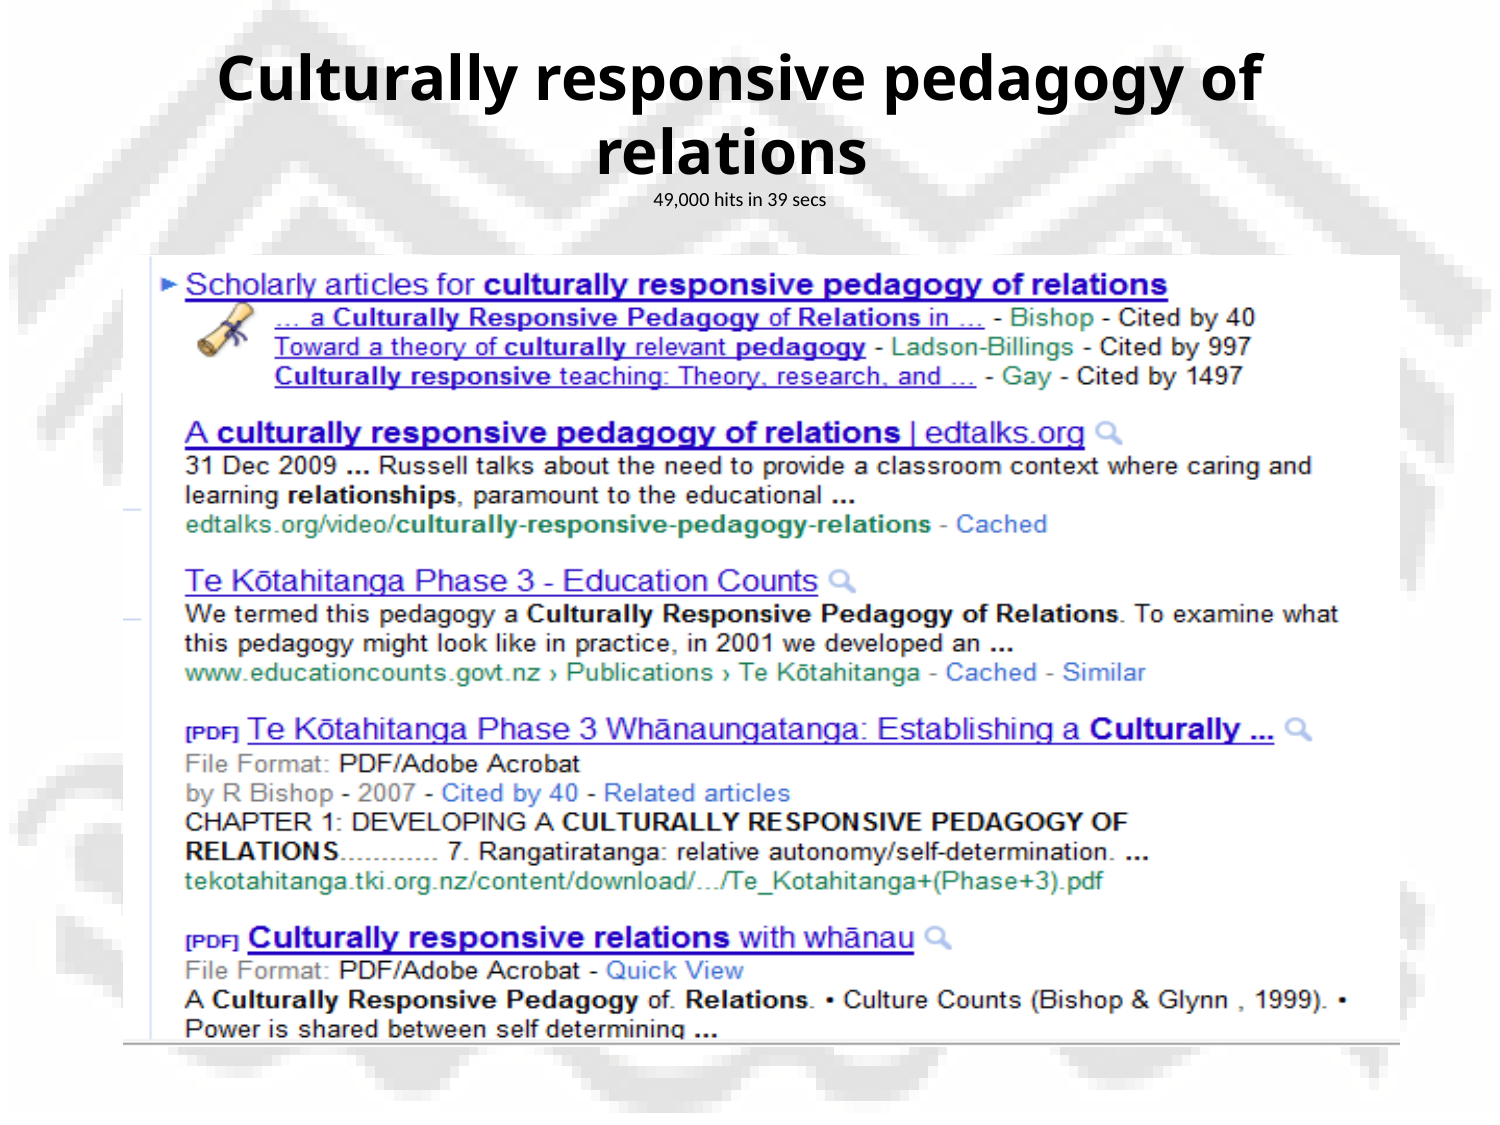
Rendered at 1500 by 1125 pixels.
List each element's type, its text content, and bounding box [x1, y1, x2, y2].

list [123, 255, 1400, 1047]
title Culturally responsive pedagogy of relations 49,000 hits in 39 secs [64, 30, 1415, 219]
